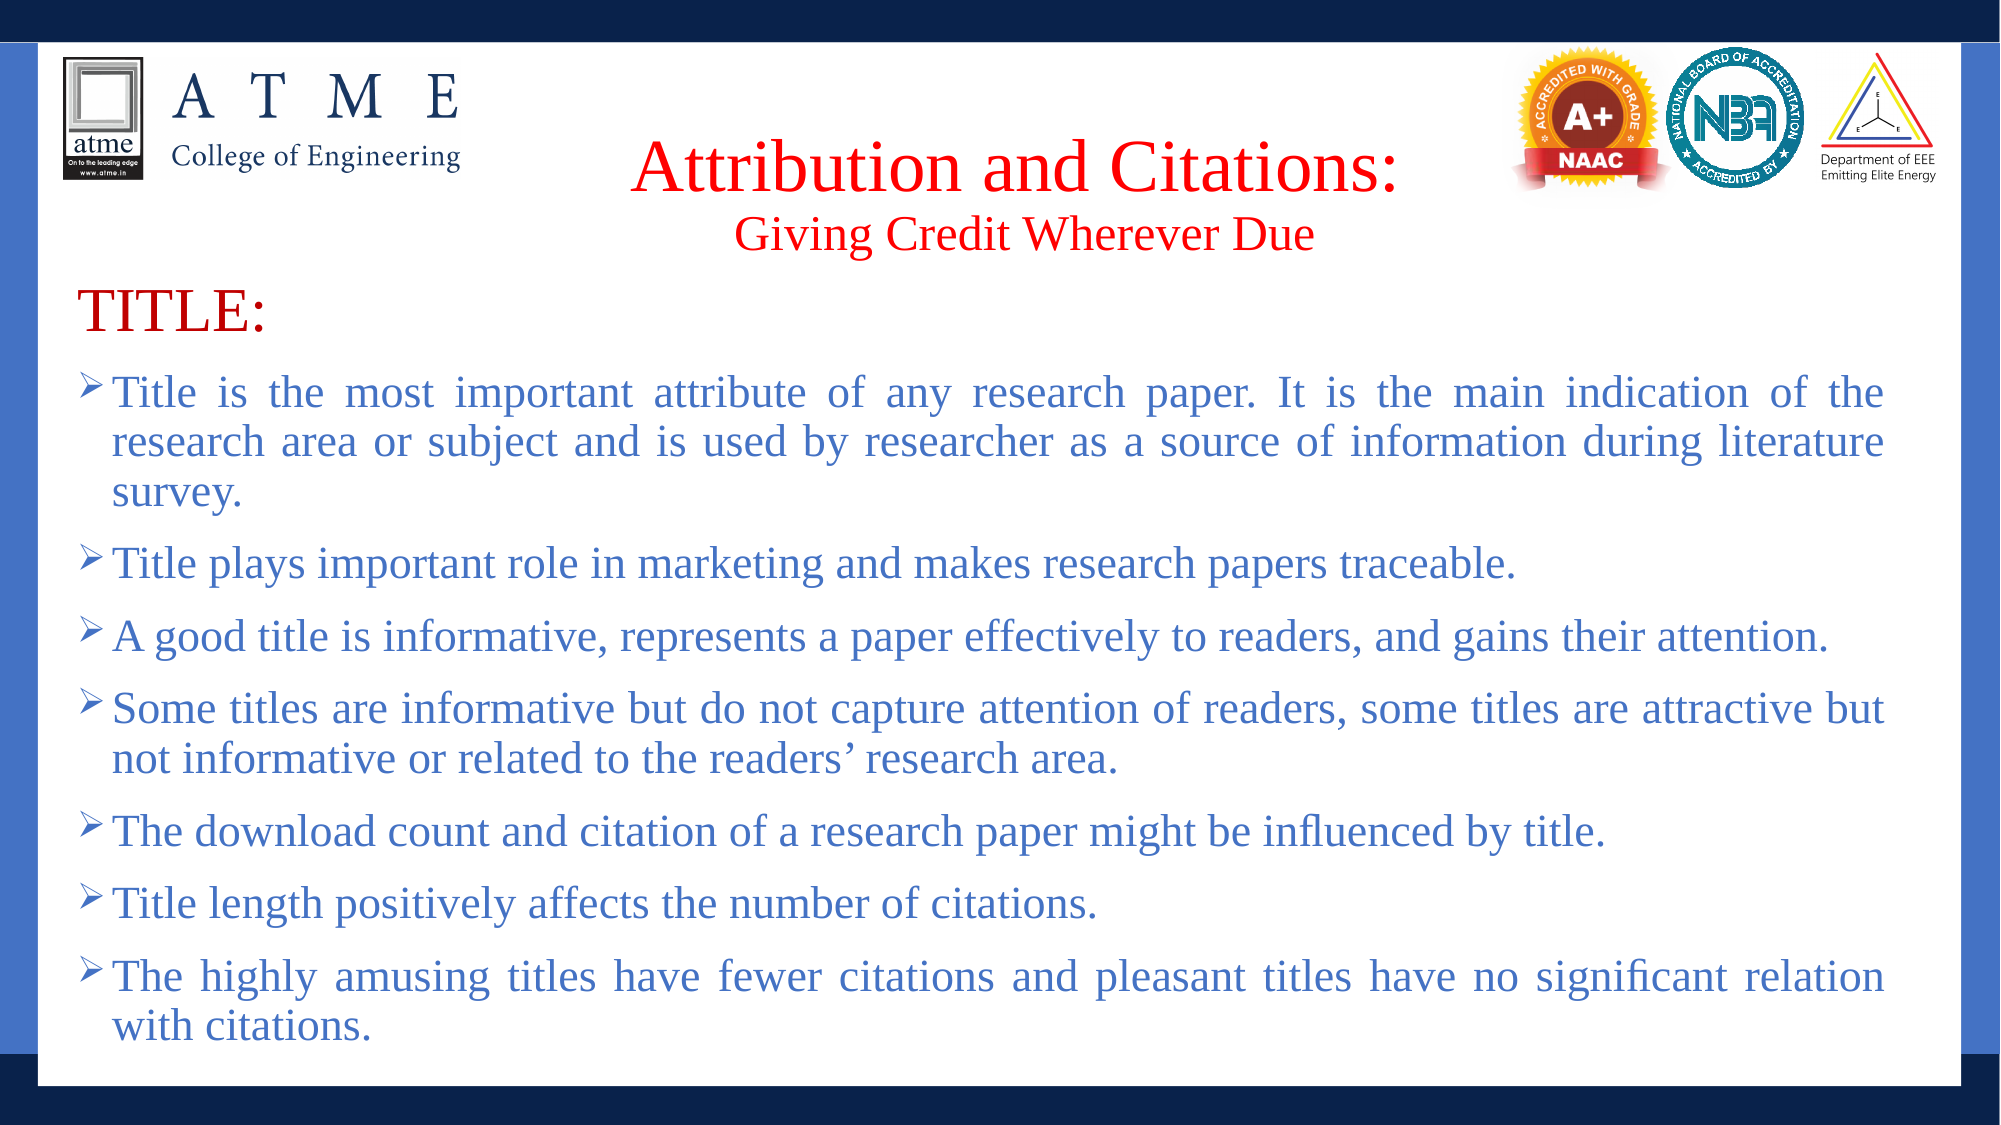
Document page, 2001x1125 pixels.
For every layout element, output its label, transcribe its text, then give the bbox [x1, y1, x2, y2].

picture [0, 1054, 2000, 1125]
picture [0, 0, 2000, 43]
picture [63, 57, 461, 180]
title Attribution and Citations: Giving Credit Wherever Due [350, 99, 1700, 269]
list TITLE: Title is the most important attribute of any research paper. It is the main indication of the research area or subject and is used by researcher as a source of information during literature survey. Title plays important role in marketing and makes research papers traceable. A good title is informative, represents a paper effectively to readers, and gains their attention. Some titles are informative but do not capture attention of readers, some titles are attractive but not informative or related to the readers’ research area. The download count and citation of a research paper might be inﬂuenced by title. Title length positively affects the number of citations. The highly amusing titles have fewer citations and pleasant titles have no signiﬁcant relation with citations. [62, 269, 1901, 1070]
picture [1531, 60, 1651, 99]
picture [1666, 47, 1804, 188]
picture [1815, 49, 1939, 184]
